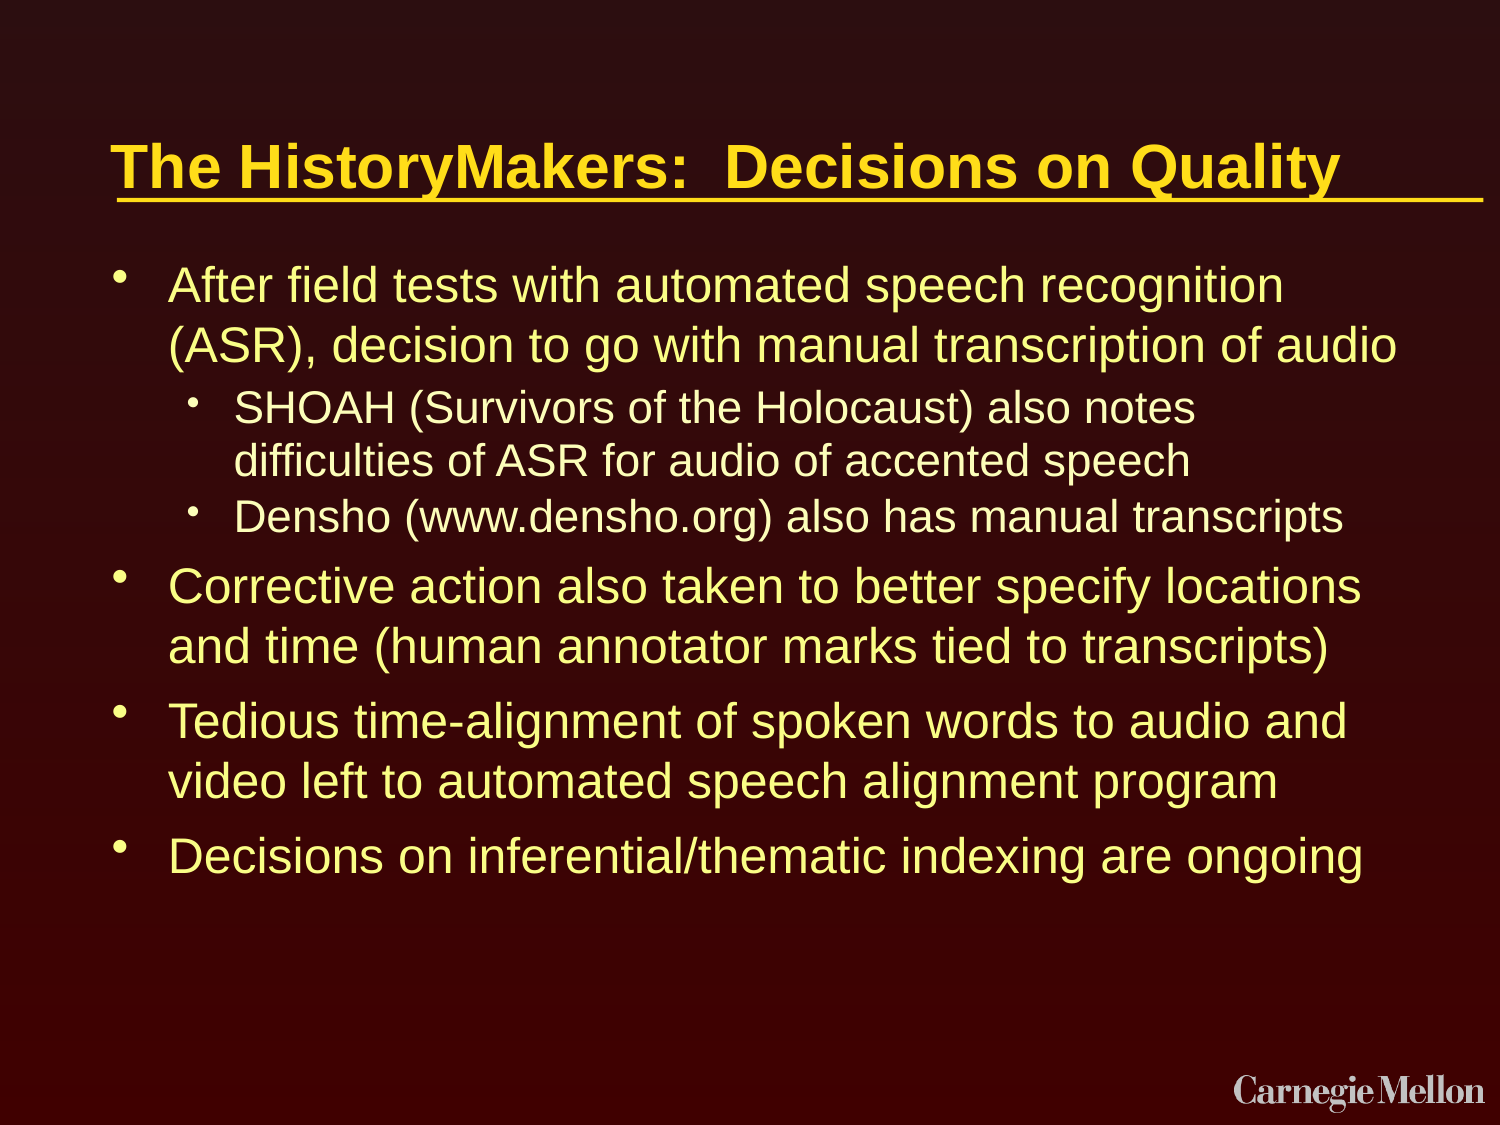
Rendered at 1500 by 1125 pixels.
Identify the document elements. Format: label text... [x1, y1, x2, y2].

list After field tests with automated speech recognition (ASR), decision to go with manual transcription of audio SHOAH (Survivors of the Holocaust) also notes difficulties of ASR for audio of accented speech Densho (www.densho.org) also has manual transcripts Corrective action also taken to better specify locations and time (human annotator marks tied to transcripts) Tedious time-alignment of spoken words to audio and video left to automated speech alignment program Decisions on inferential/thematic indexing are ongoing [96, 244, 1423, 1034]
title The HistoryMakers: Decisions on Quality [95, 68, 1372, 258]
picture [1234, 1074, 1485, 1113]
